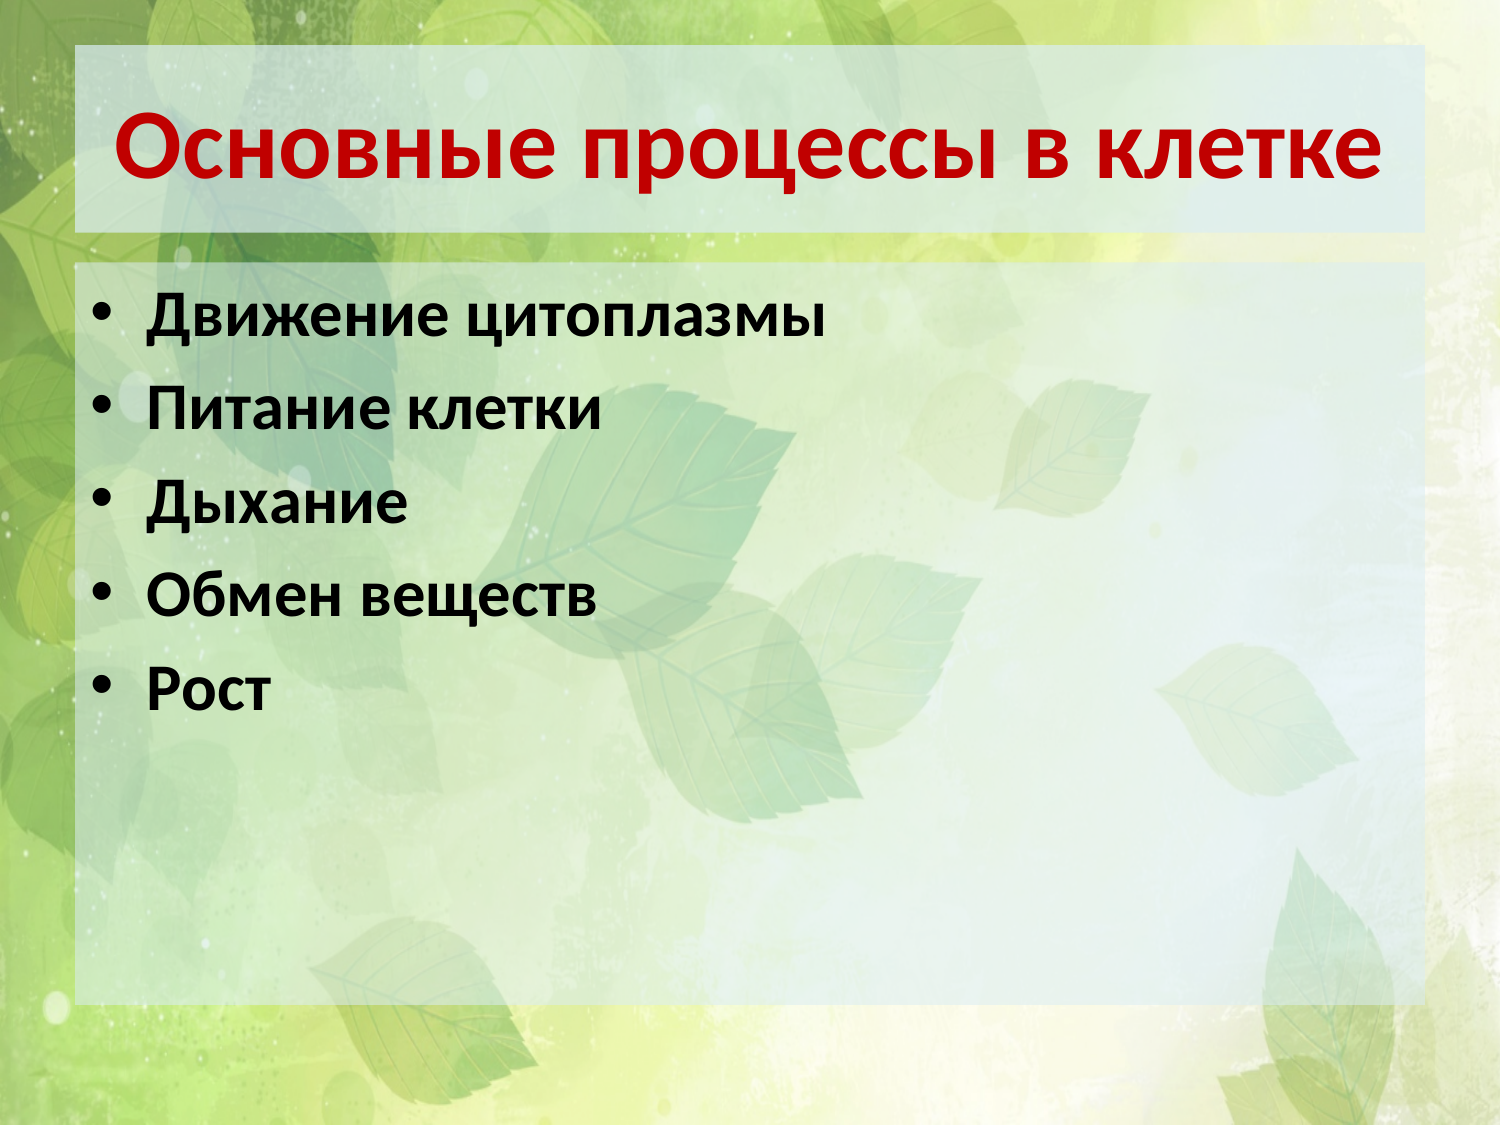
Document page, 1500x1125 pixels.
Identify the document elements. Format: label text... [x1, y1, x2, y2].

title Основные процессы в клетке [74, 44, 1426, 233]
list Движение цитоплазмы Питание клетки Дыхание Обмен веществ Рост [74, 262, 1426, 1006]
